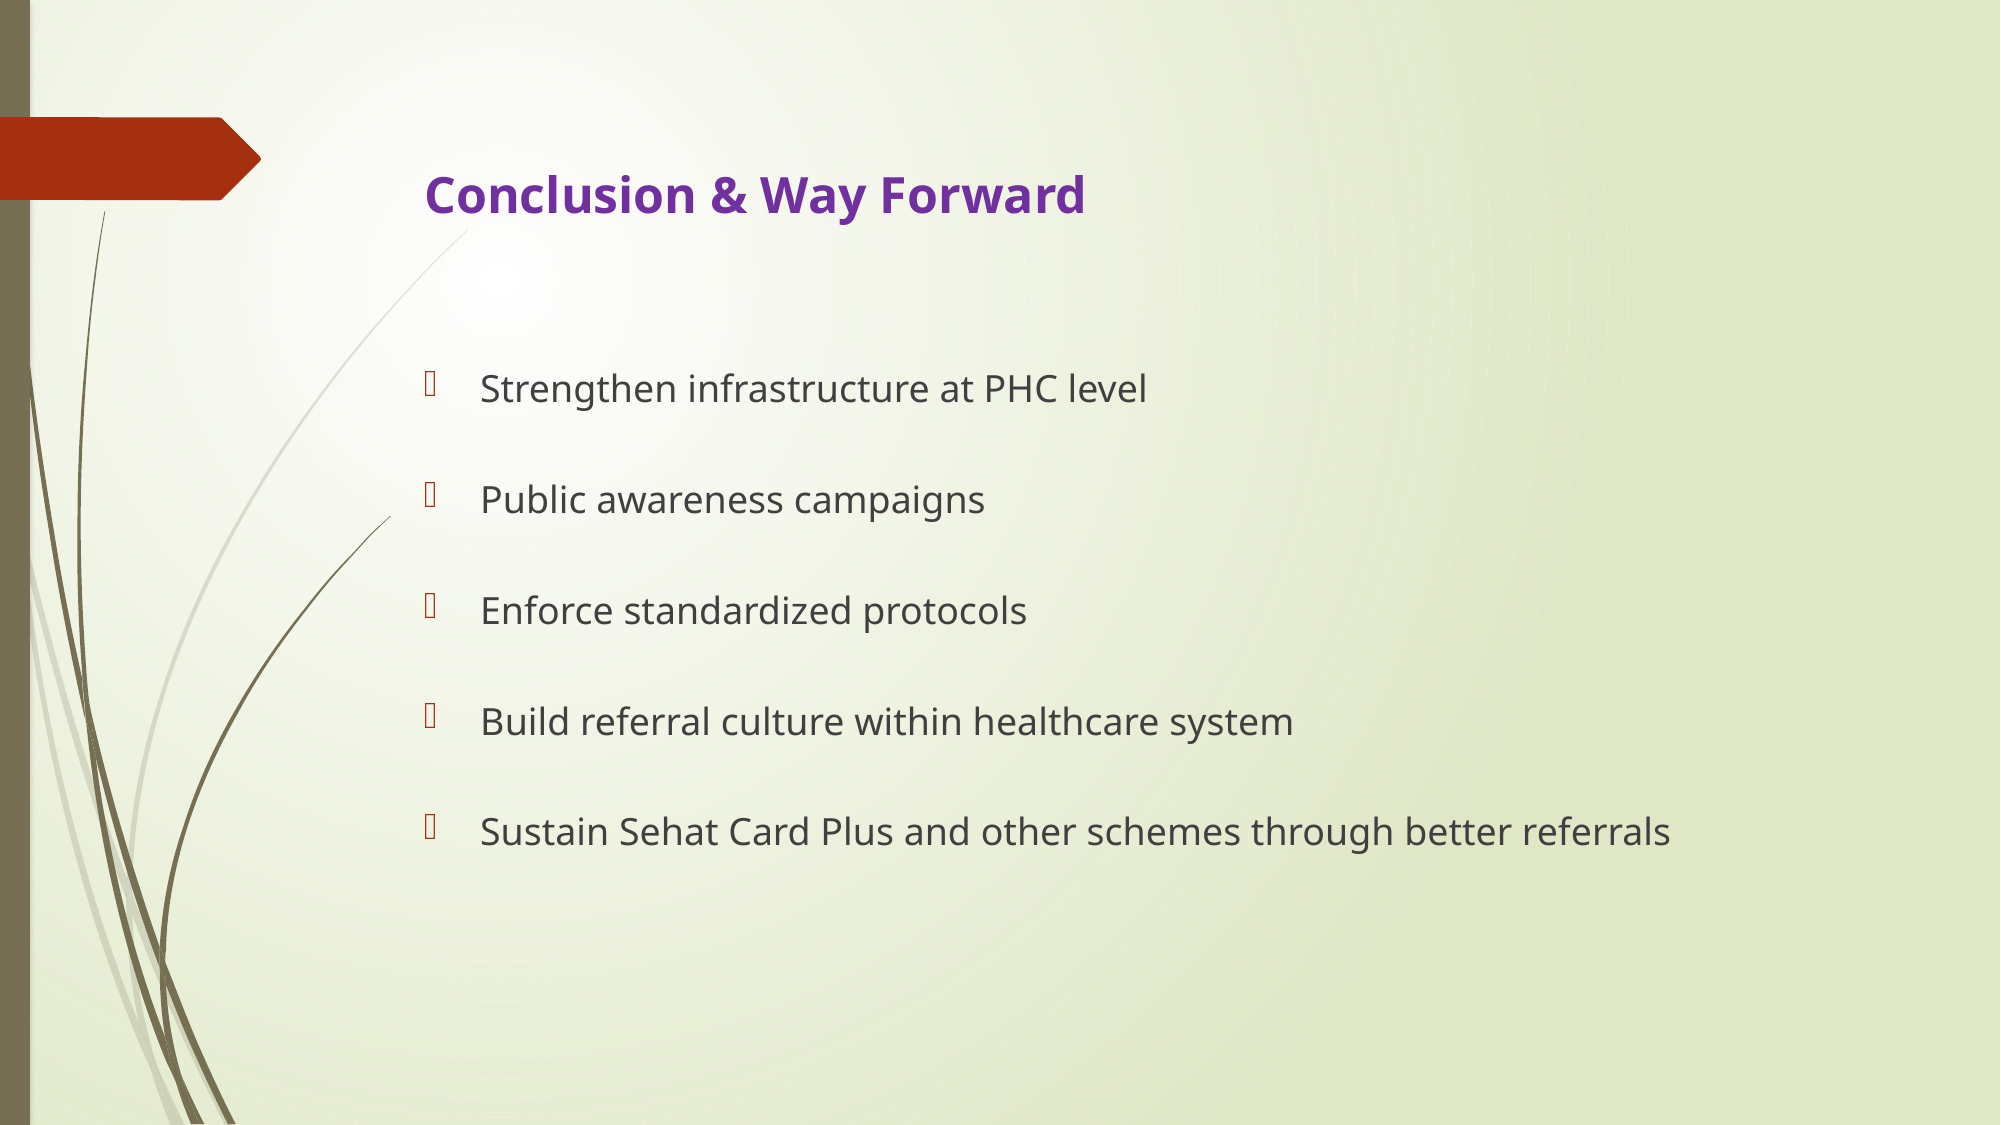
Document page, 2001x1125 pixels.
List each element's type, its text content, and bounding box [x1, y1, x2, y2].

list Strengthen infrastructure at PHC level Public awareness campaigns Enforce standardized protocols Build referral culture within healthcare system Sustain Sehat Card Plus and other schemes through better referrals [408, 312, 1872, 933]
title Conclusion & Way Forward [409, 155, 1872, 312]
